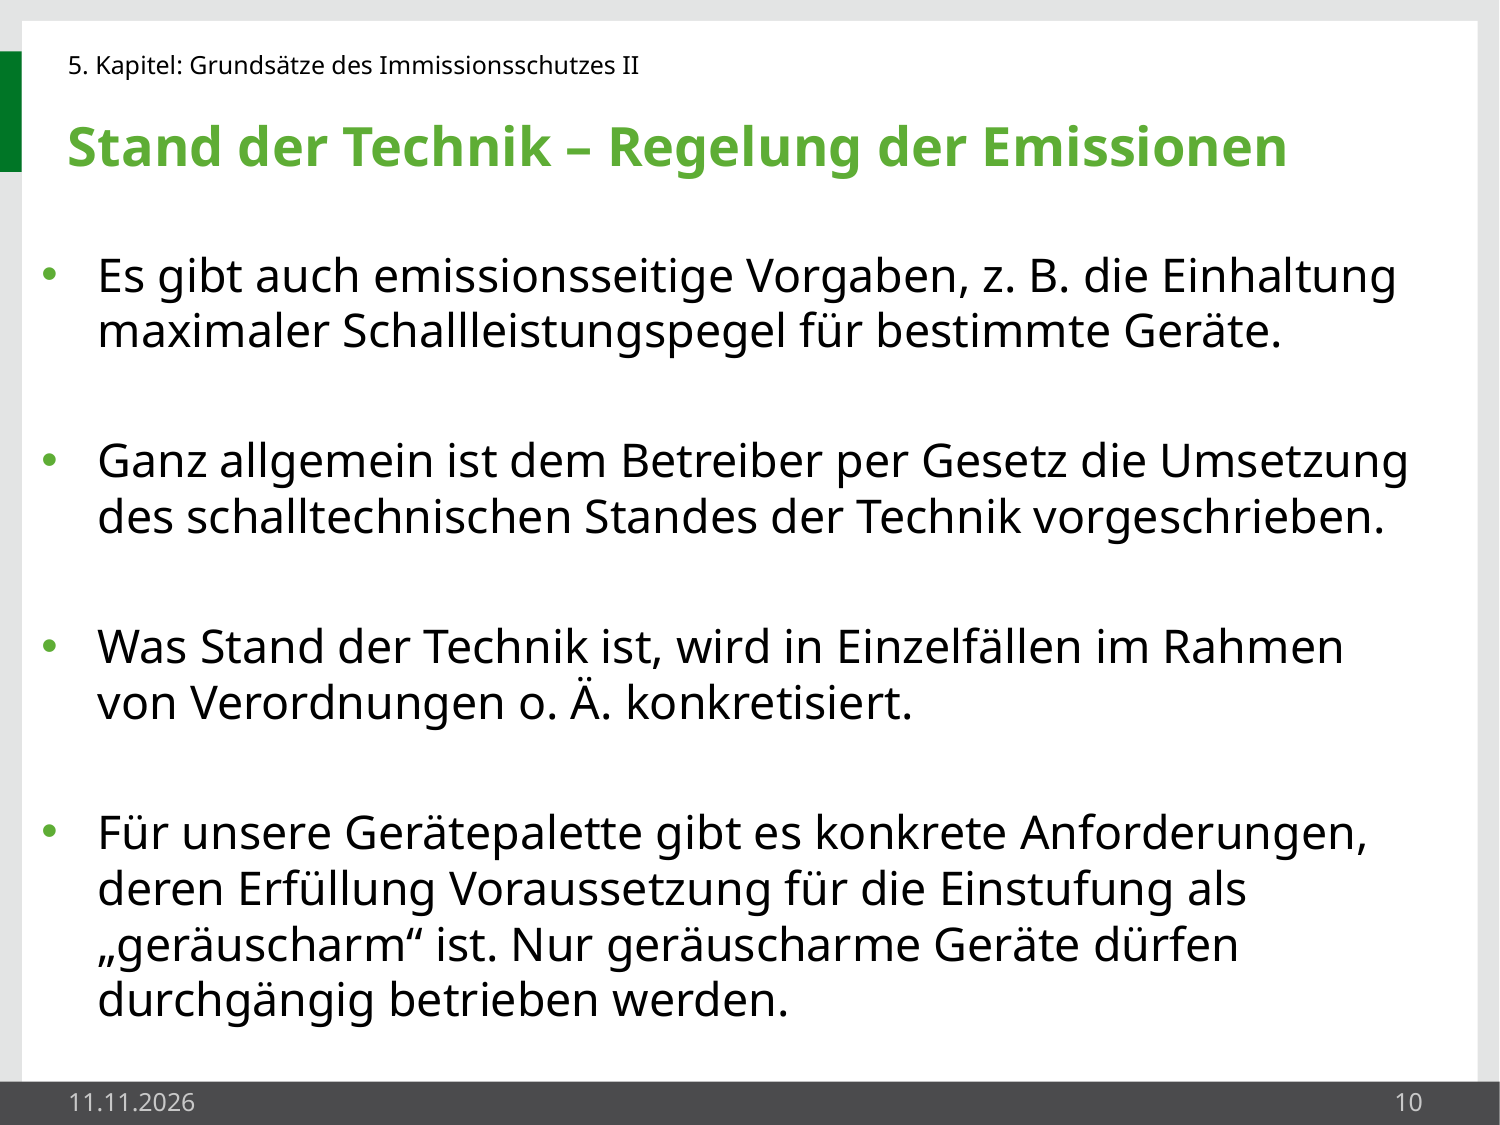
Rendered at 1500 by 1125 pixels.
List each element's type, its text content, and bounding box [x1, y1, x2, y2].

list Es gibt auch emissionsseitige Vorgaben, z. B. die Einhaltung maximaler Schallleistungspegel für bestimmte Geräte. Ganz allgemein ist dem Betreiber per Gesetz die Umsetzung des schalltechnischen Standes der Technik vorgeschrieben. Was Stand der Technik ist, wird in Einzelfällen im Rahmen von Verordnungen o. Ä. konkretisiert. Für unsere Gerätepalette gibt es konkrete Anforderungen, deren Erfüllung Voraussetzung für die Einstufung als „geräuscharm“ ist. Nur geräuscharme Geräte dürfen durchgängig betrieben werden. [41, 245, 1436, 1047]
title Stand der Technik – Regelung der Emissionen [67, 77, 1427, 178]
slide_number 10 [1331, 1082, 1423, 1125]
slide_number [68, 1082, 231, 1125]
